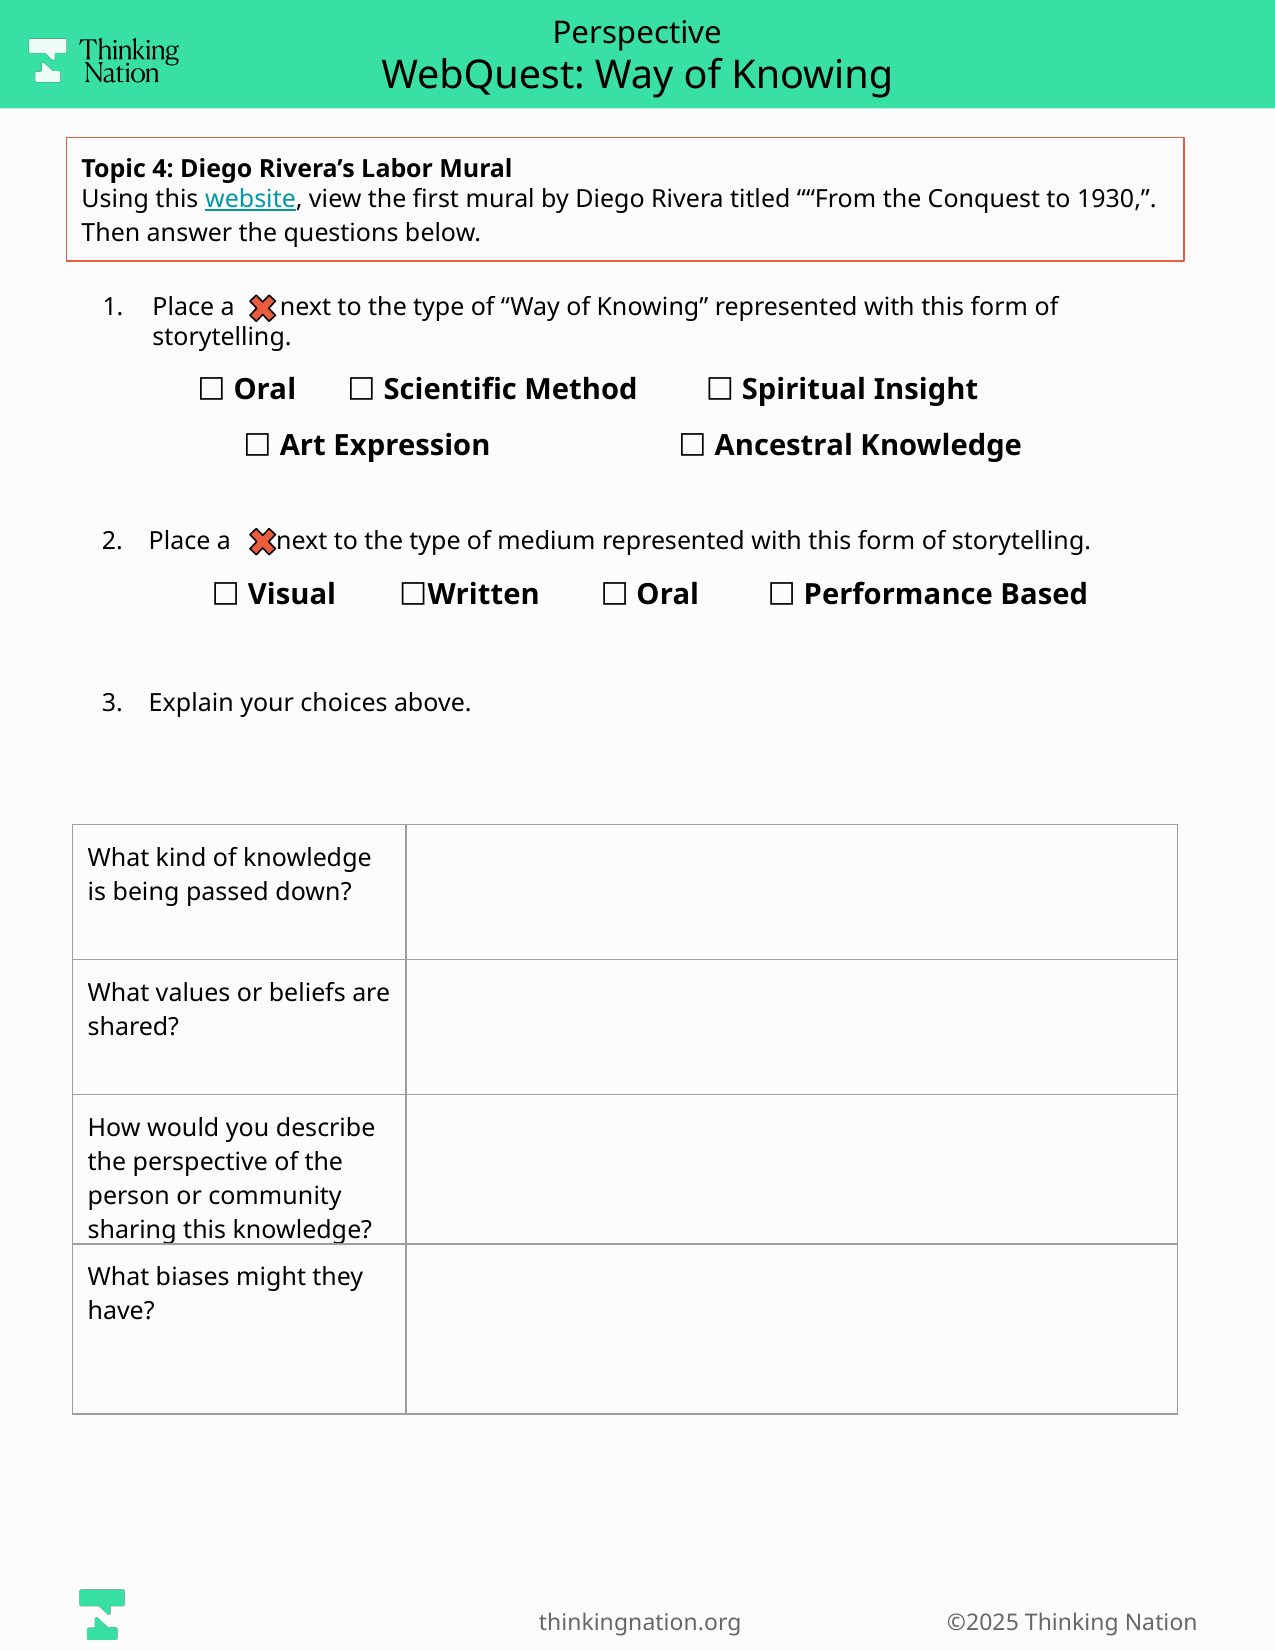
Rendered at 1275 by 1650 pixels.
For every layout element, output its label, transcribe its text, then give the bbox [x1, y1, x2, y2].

table_cell [407, 1095, 1177, 1243]
table_cell What biases might they have? [73, 1245, 405, 1413]
text_box [249, 295, 276, 322]
table_cell What values or beliefs are shared? [73, 960, 405, 1094]
text_box ©2025 Thinking Nation [912, 1592, 1214, 1643]
table_cell [407, 960, 1177, 1094]
table_cell [407, 1245, 1177, 1413]
picture [66, 1578, 138, 1650]
text_box 2. Place a next to the type of medium represented with this form of storytelling. ⬜ Visual ⬜Written ⬜ Oral ⬜ Performance Based 3. Explain your choices above. [86, 509, 1213, 846]
text_box Place a next to the type of “Way of Knowing” represented with this form of storytelling. ⬜ Oral ⬜ Scientific Method ⬜ Spiritual Insight ⬜ Art Expression ⬜ Ancestral Knowledge [62, 275, 1189, 506]
text_box [249, 528, 276, 555]
table_cell How would you describe the perspective of the person or community sharing this knowledge? [73, 1095, 405, 1243]
text_box thinkingnation.org [489, 1592, 792, 1643]
text_box Perspective WebQuest: Way of Knowing [0, 0, 1275, 109]
text_box Topic 4: Diego Rivera’s Labor Mural Using this website, view the first mural by Diego Rivera titled ““From the Conquest to 1930,”. Then answer the questions below. [66, 137, 1185, 262]
table_header What kind of knowledge is being passed down? [73, 825, 405, 959]
picture [12, 24, 184, 96]
table_header [407, 825, 1177, 959]
